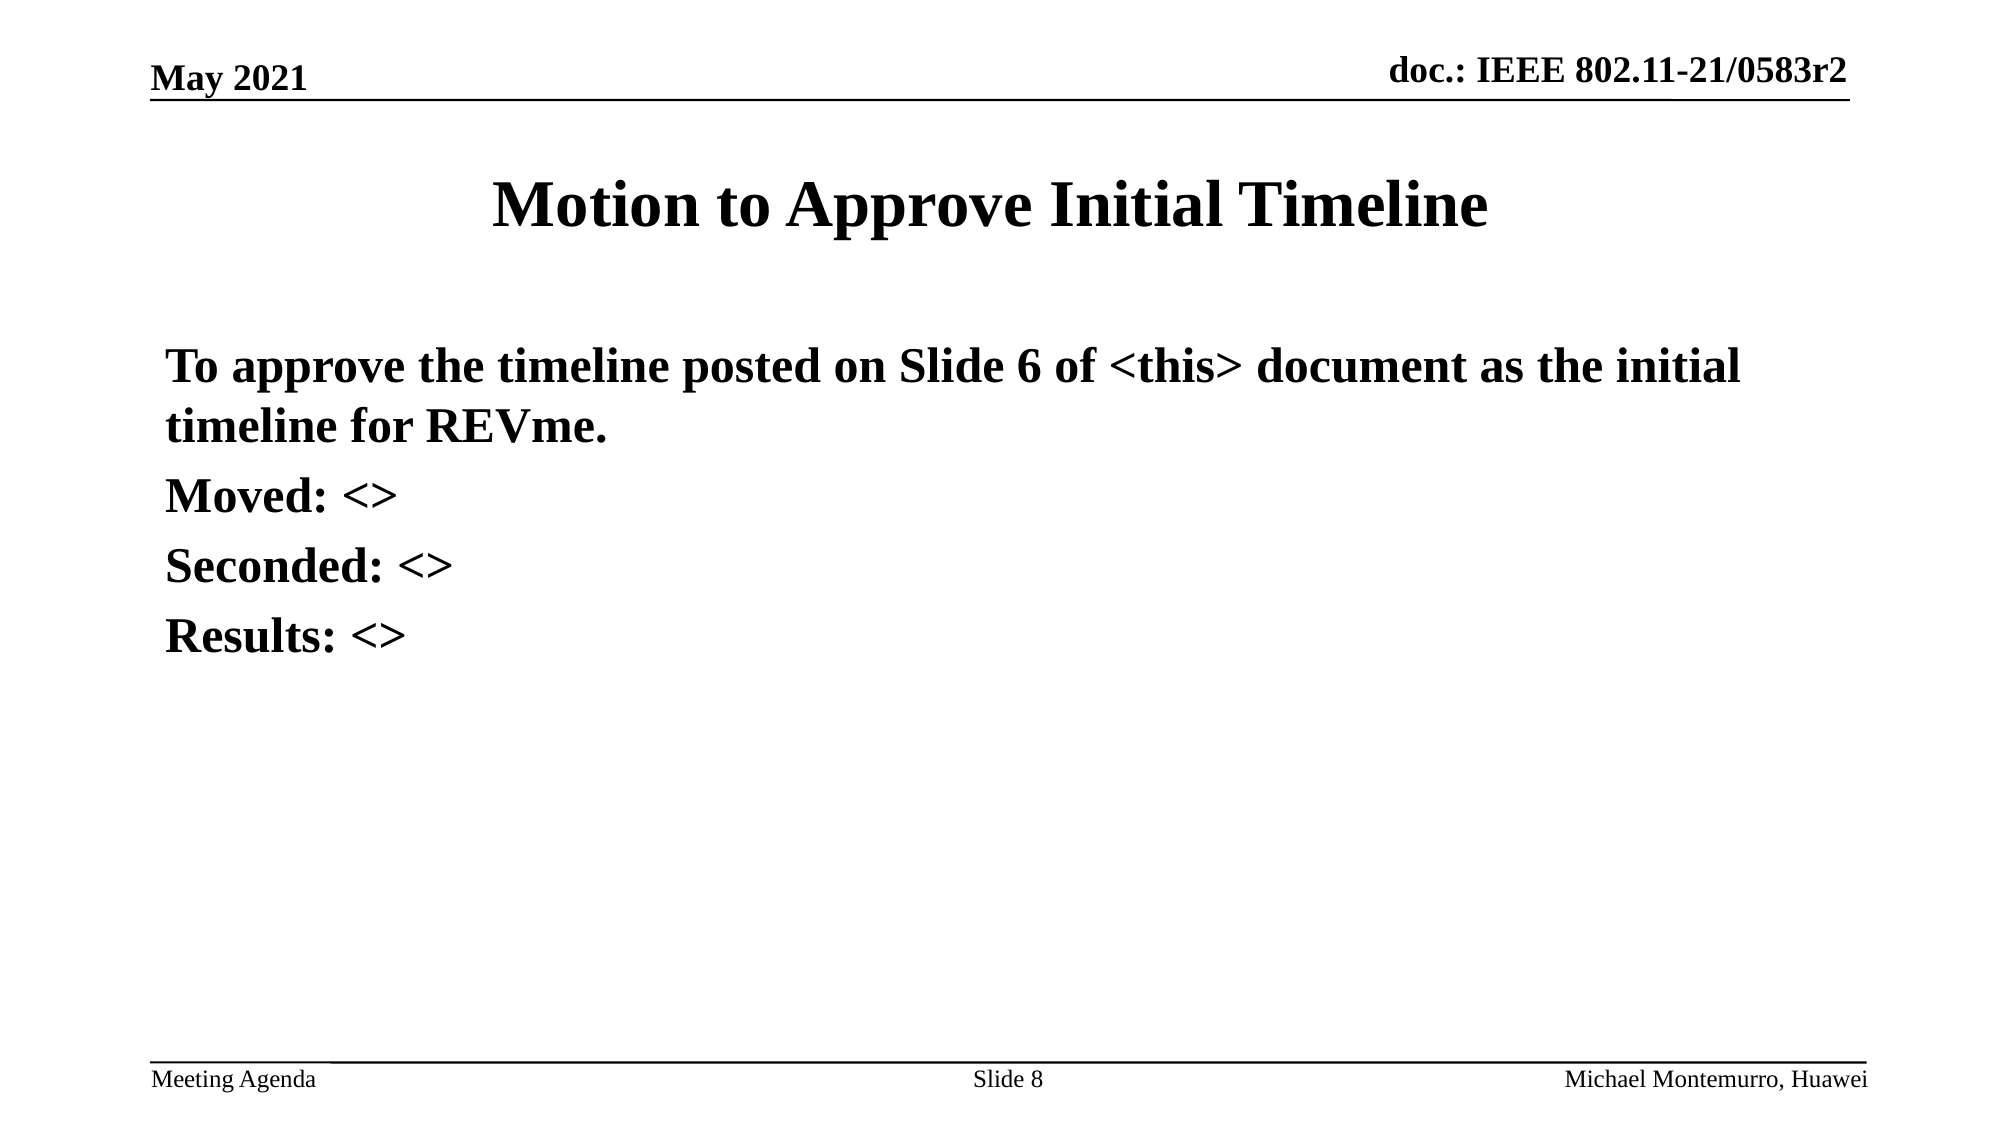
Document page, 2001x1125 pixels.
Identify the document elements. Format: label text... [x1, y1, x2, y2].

title Motion to Approve Initial Timeline [150, 112, 1850, 288]
list To approve the timeline posted on Slide 6 of <this> document as the initial timeline for REVme. Moved: <> Seconded: <> Results: <> [150, 324, 1850, 1000]
footer Michael Montemurro, Huawei [1537, 1061, 1869, 1093]
slide_number Slide 8 [972, 1061, 1045, 1093]
